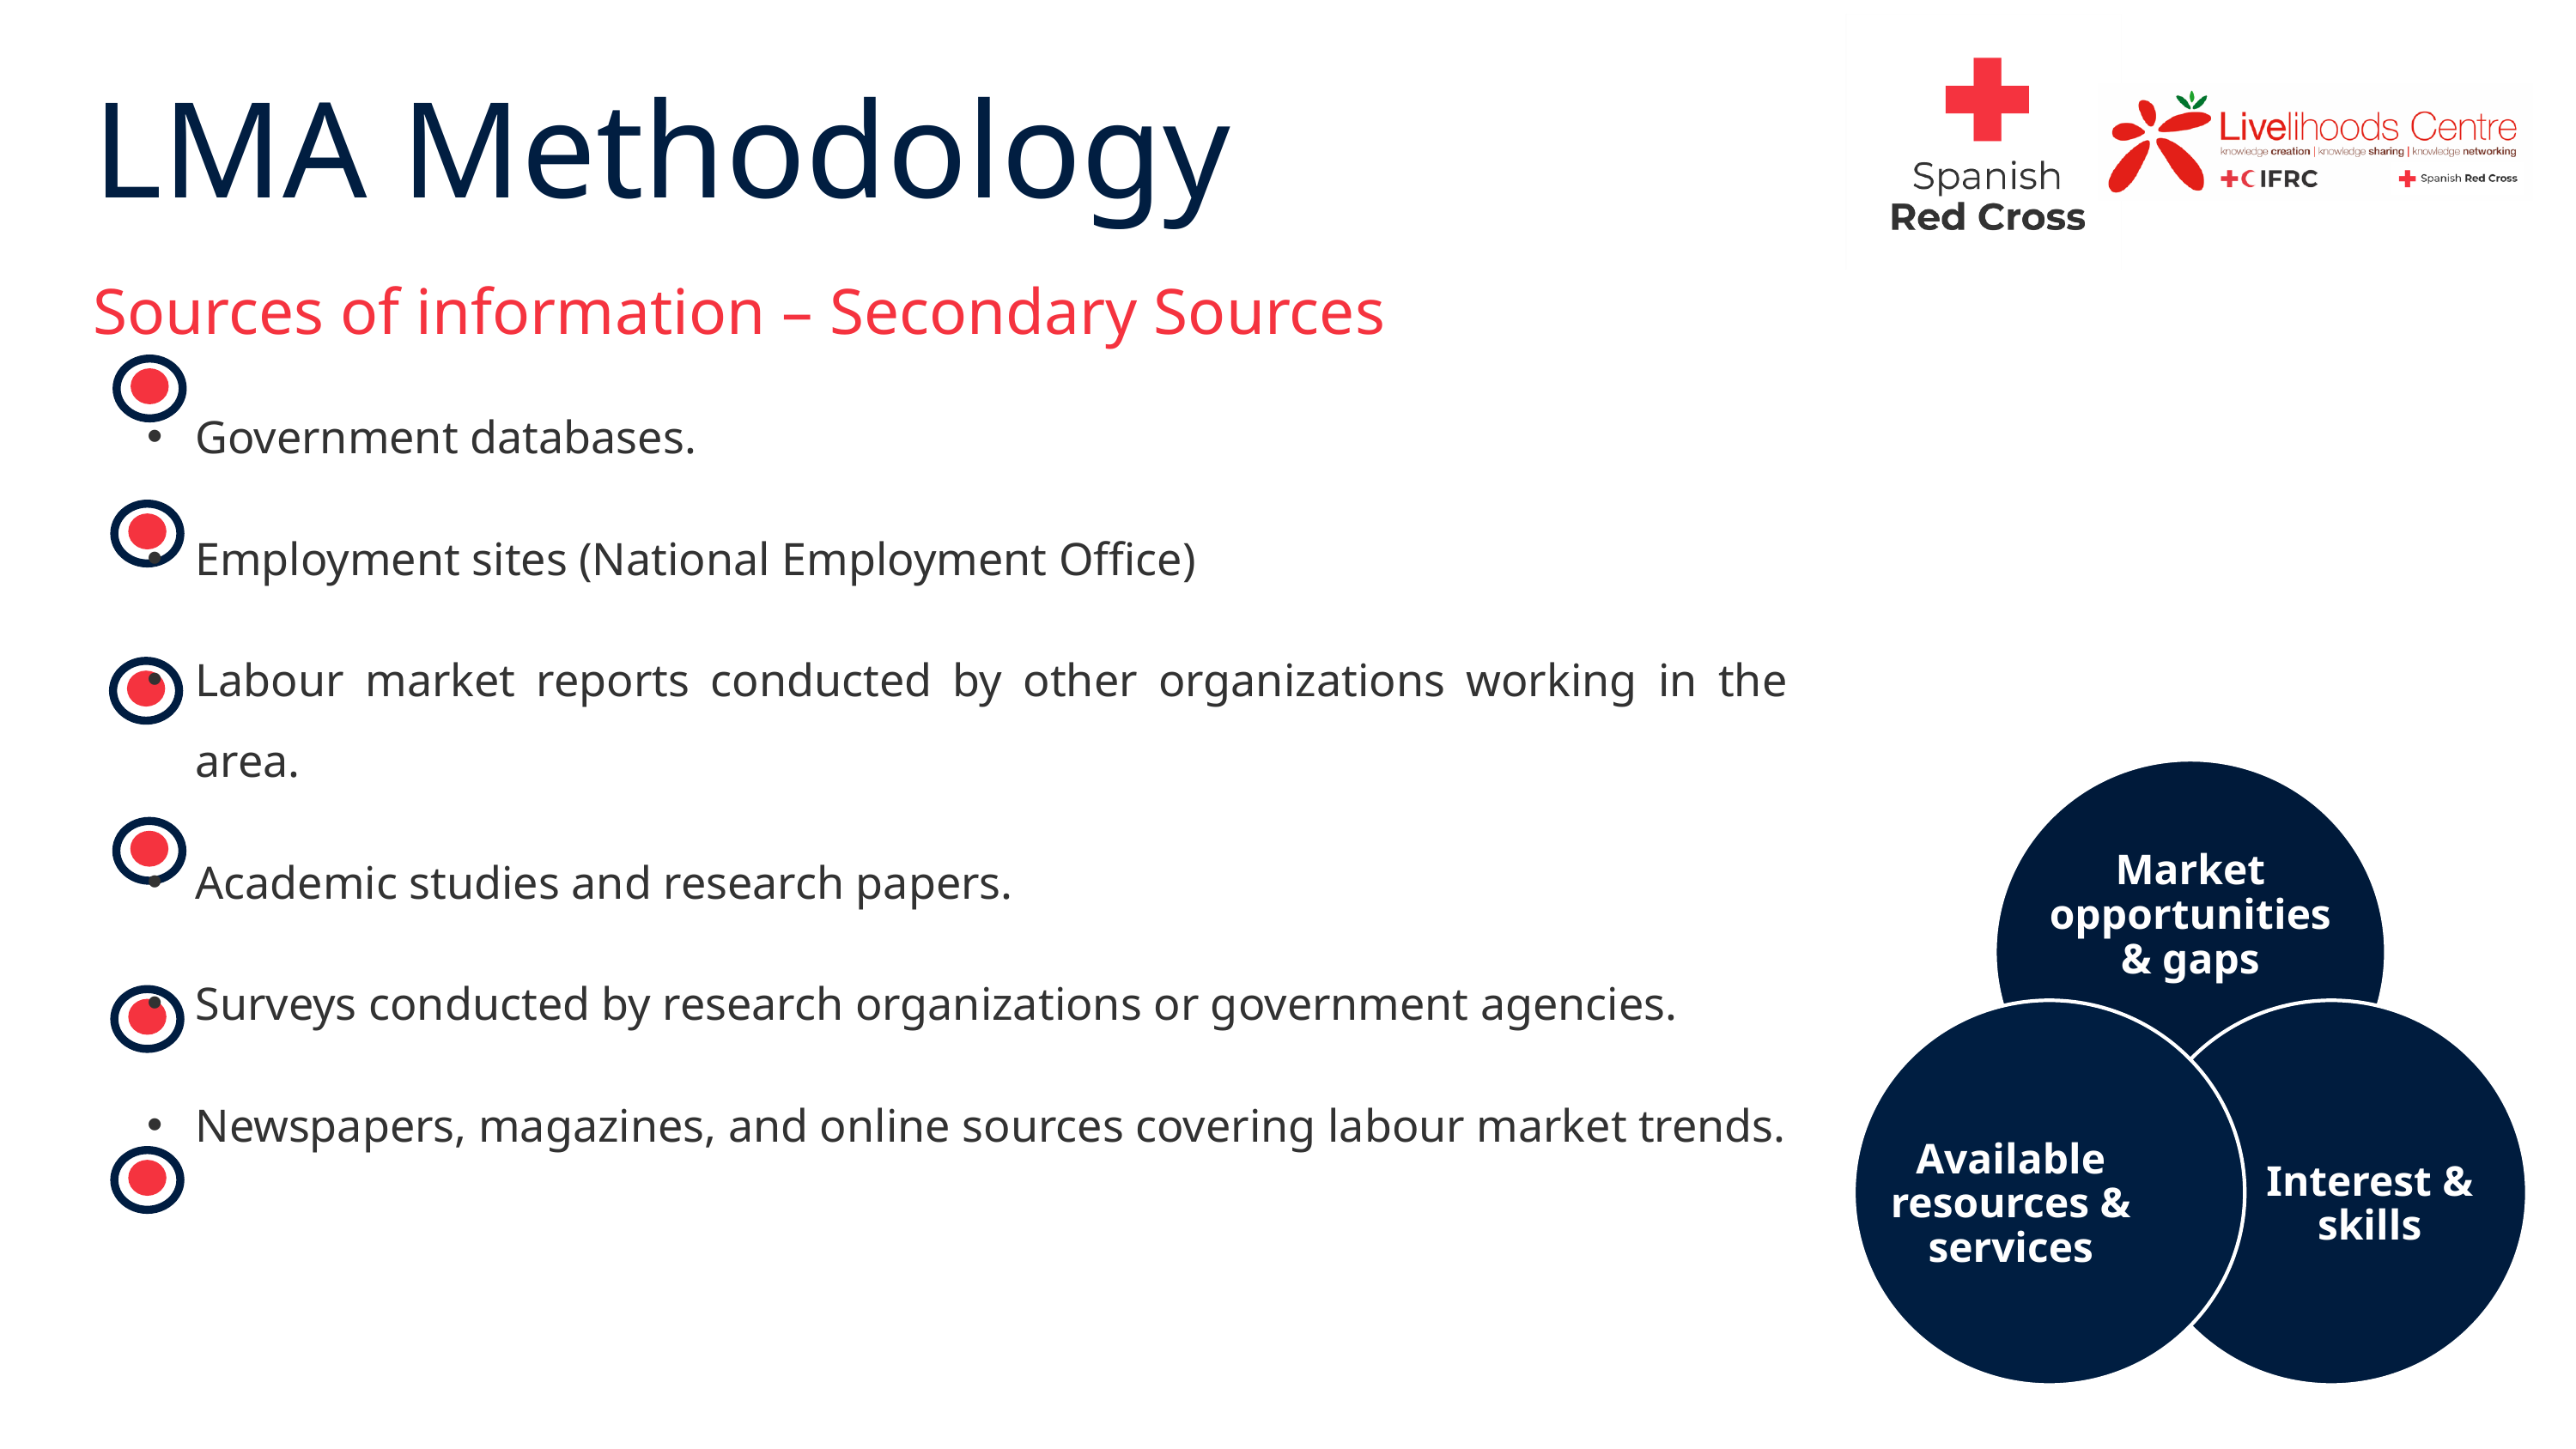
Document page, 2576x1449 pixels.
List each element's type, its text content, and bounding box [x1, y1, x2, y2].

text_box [1853, 751, 2555, 1393]
list LMA Methodology [86, 89, 1549, 233]
text_box Government databases. Employment sites (National Employment Office) Labour market reports conducted by other organizations working in the area. Academic studies and research papers. Surveys conducted by research organizations or government agencies. Newspapers, magazines, and online sources covering labour market trends. [134, 375, 1801, 1337]
picture [1844, 3, 2534, 281]
list Sources of information – Secondary Sources [86, 279, 2044, 355]
